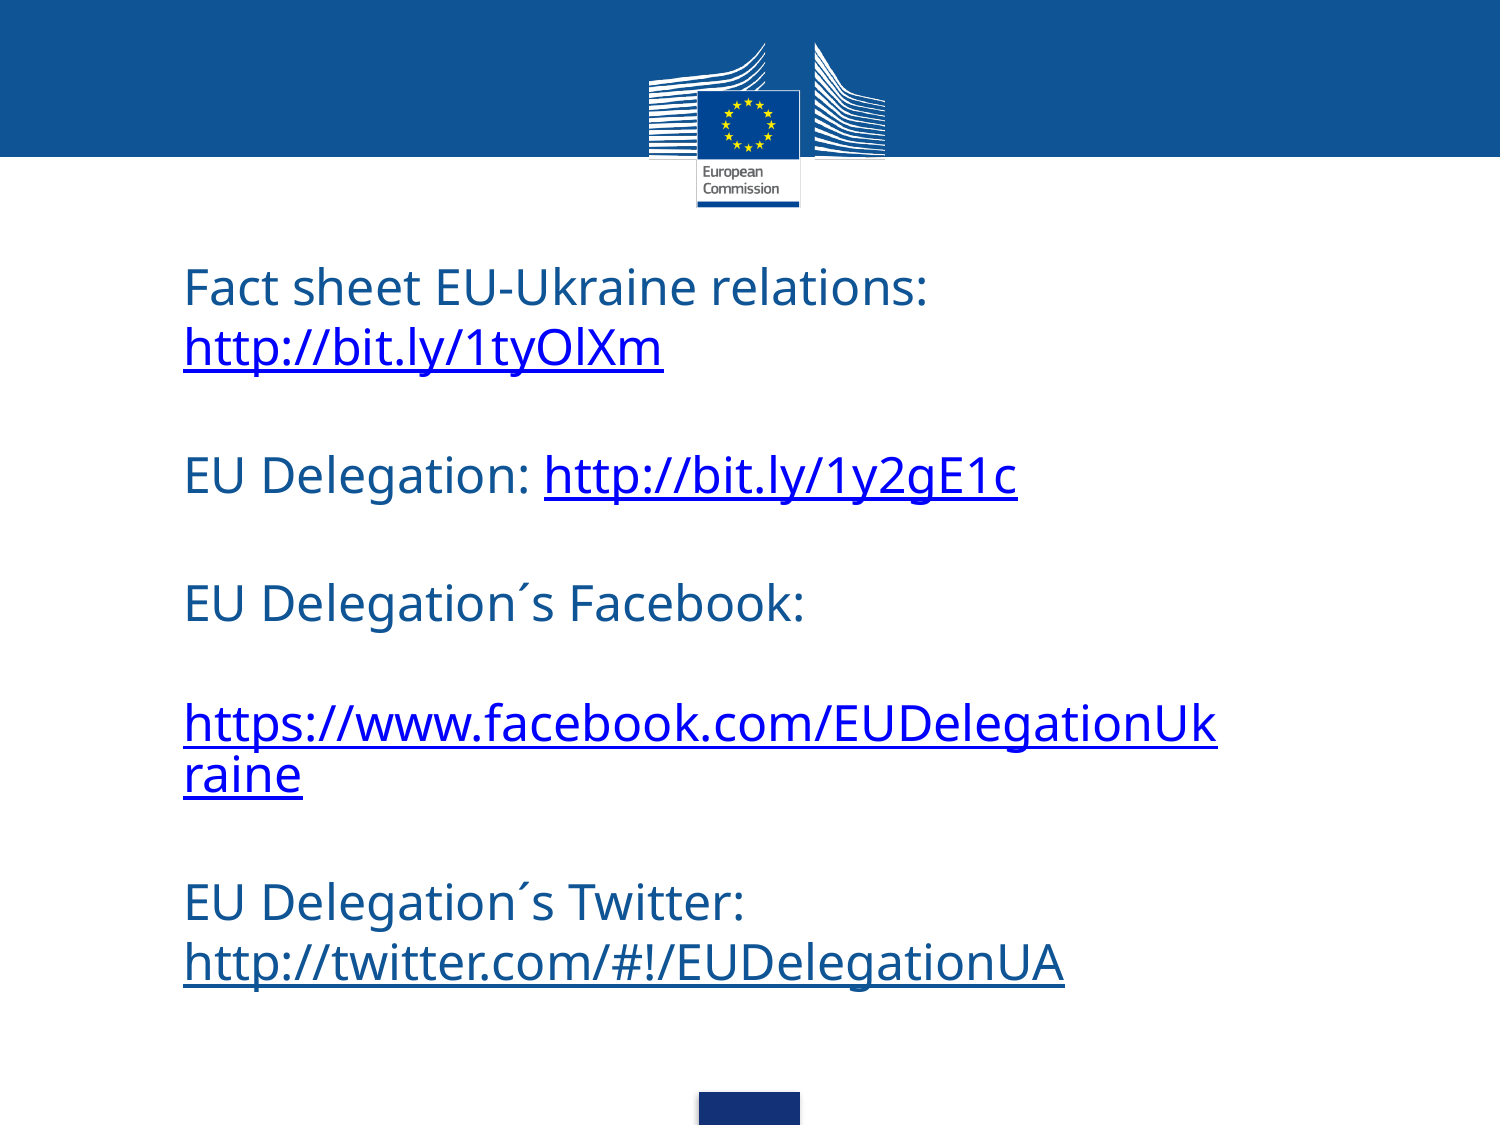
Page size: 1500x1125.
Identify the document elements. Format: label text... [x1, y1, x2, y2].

text_box Fact sheet EU-Ukraine relations: http://bit.ly/1tyOlXm EU Delegation: http://bit.ly/1y2gE1c EU Delegation´s Facebook: https://www.facebook.com/EUDelegationUkraine EU Delegation´s Twitter: http://twitter.com/#!/EUDelegationUA [183, 255, 1223, 949]
picture [649, 42, 885, 208]
